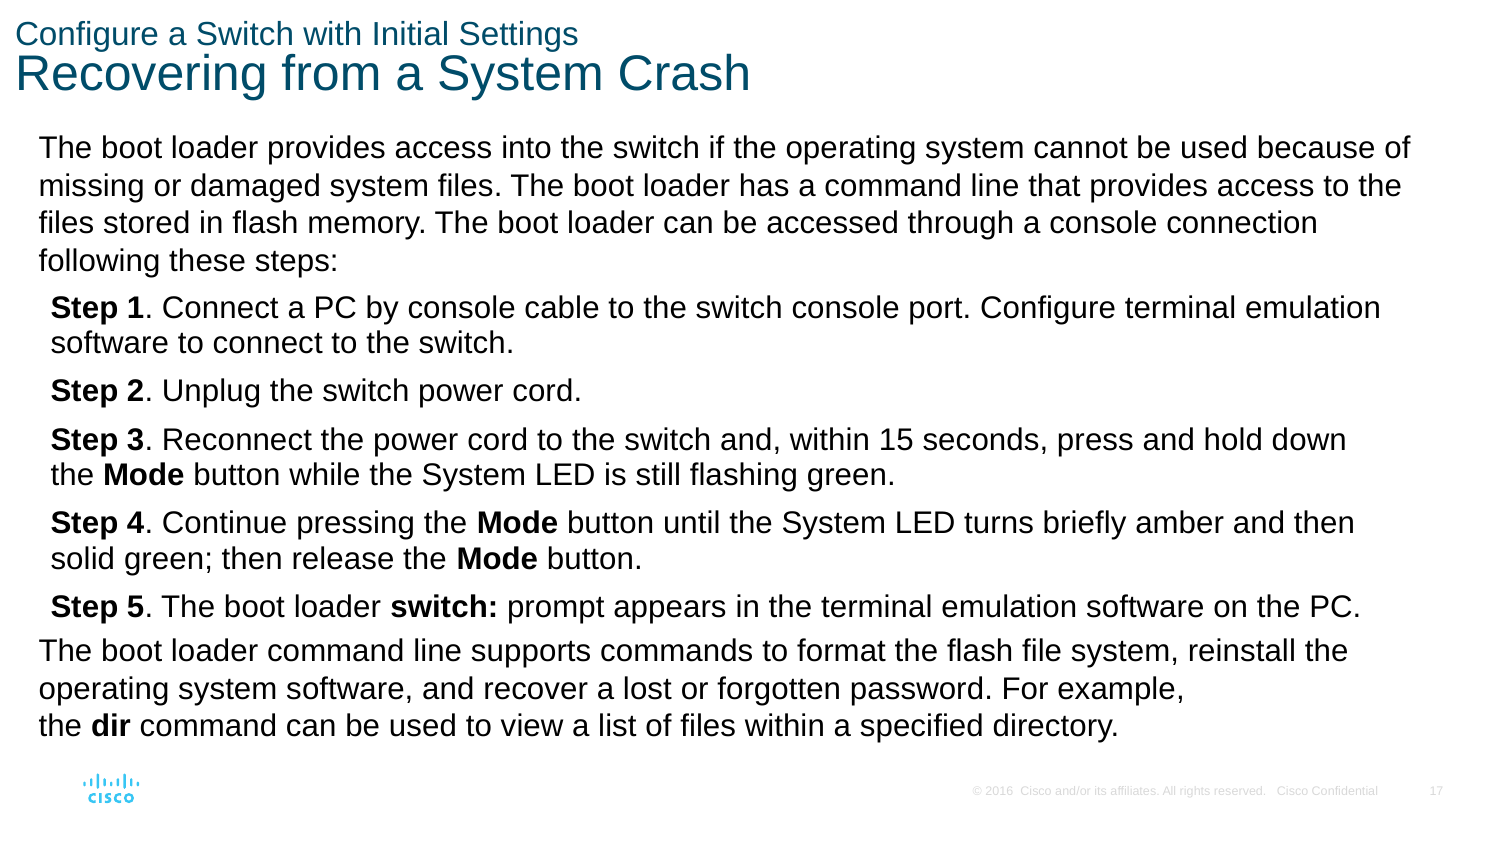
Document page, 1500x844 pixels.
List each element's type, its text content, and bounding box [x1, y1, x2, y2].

list The boot loader provides access into the switch if the operating system cannot be used because of missing or damaged system files. The boot loader has a command line that provides access to the files stored in flash memory. The boot loader can be accessed through a console connection following these steps: Step 1. Connect a PC by console cable to the switch console port. Configure terminal emulation software to connect to the switch. Step 2. Unplug the switch power cord. Step 3. Reconnect the power cord to the switch and, within 15 seconds, press and hold down the Mode button while the System LED is still flashing green. Step 4. Continue pressing the Mode button until the System LED turns briefly amber and then solid green; then release the Mode button. Step 5. The boot loader switch: prompt appears in the terminal emulation software on the PC. The boot loader command line supports commands to format the flash file system, reinstall the operating system software, and recover a lost or forgotten password. For example, the dir command can be used to view a list of files within a specified directory. [23, 120, 1437, 726]
title Configure a Switch with Initial Settings Recovering from a System Crash [0, 0, 1369, 121]
